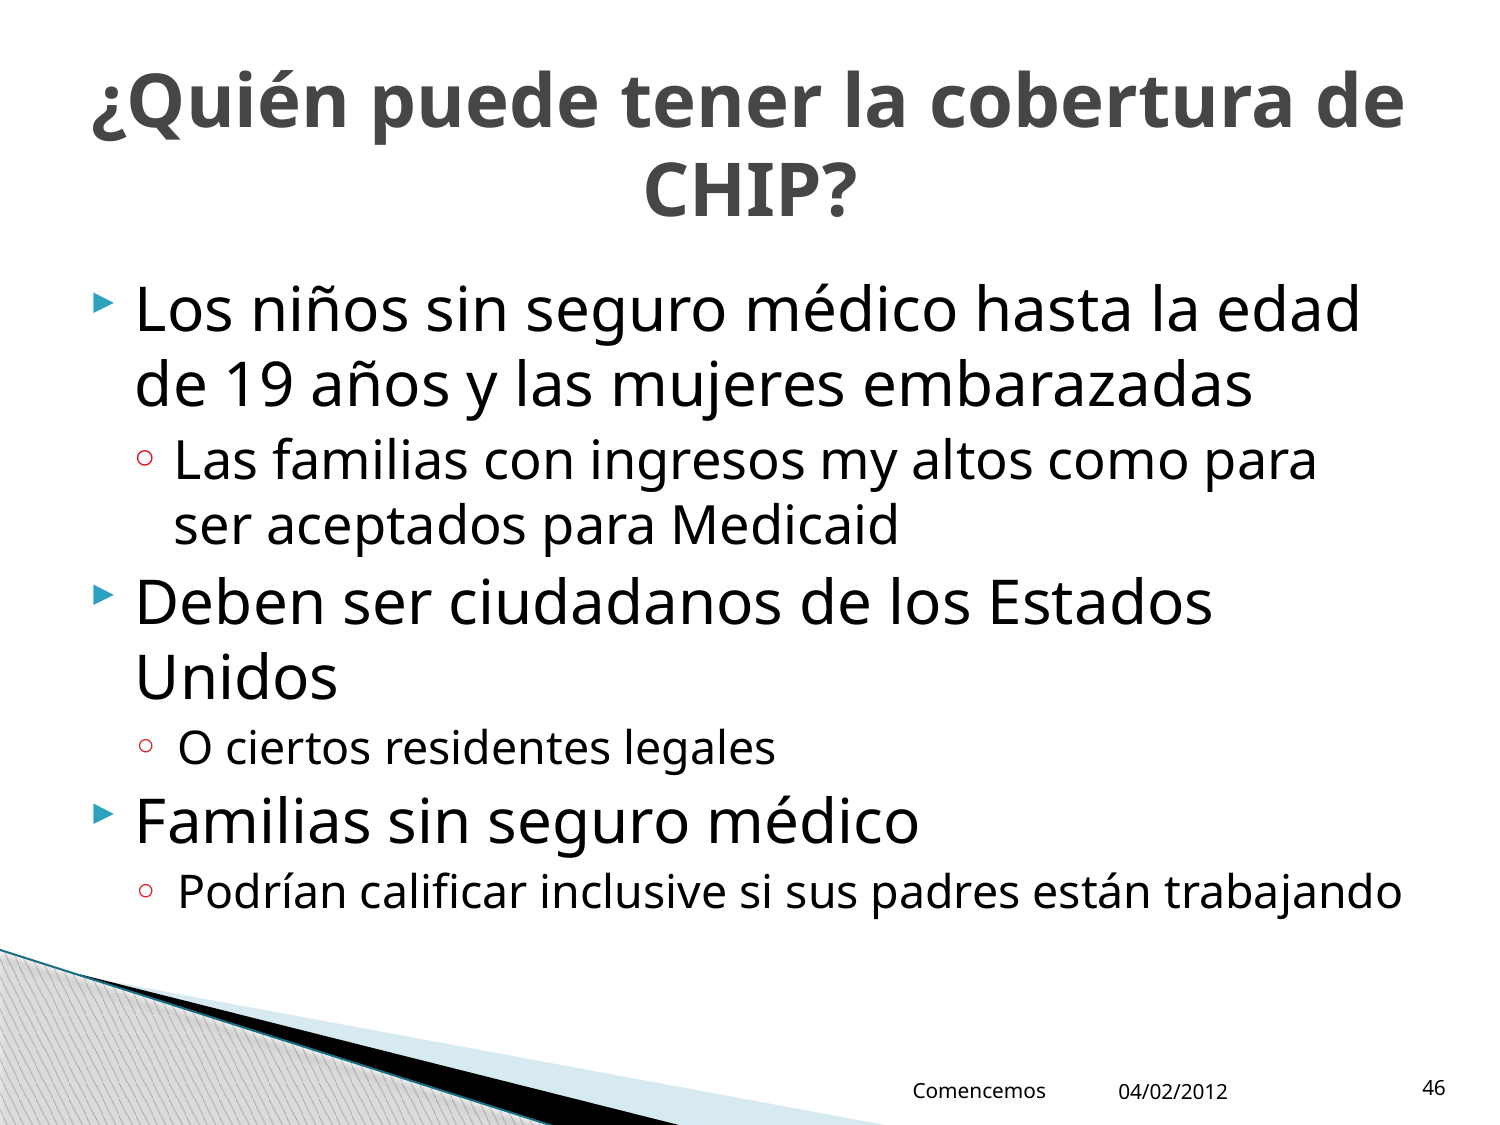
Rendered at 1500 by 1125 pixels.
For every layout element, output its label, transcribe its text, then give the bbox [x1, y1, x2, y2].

list Los niños sin seguro médico hasta la edad de 19 años y las mujeres embarazadas Las familias con ingresos my altos como para ser aceptados para Medicaid Deben ser ciudadanos de los Estados Unidos O ciertos residentes legales Familias sin seguro médico Podrían calificar inclusive si sus padres están trabajando [75, 262, 1425, 1013]
footer Comencemos [675, 1050, 1061, 1110]
title ¿Quién puede tener la cobertura de CHIP? [75, 45, 1425, 233]
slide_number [1103, 1051, 1419, 1112]
slide_number 46 [1074, 1050, 1461, 1110]
